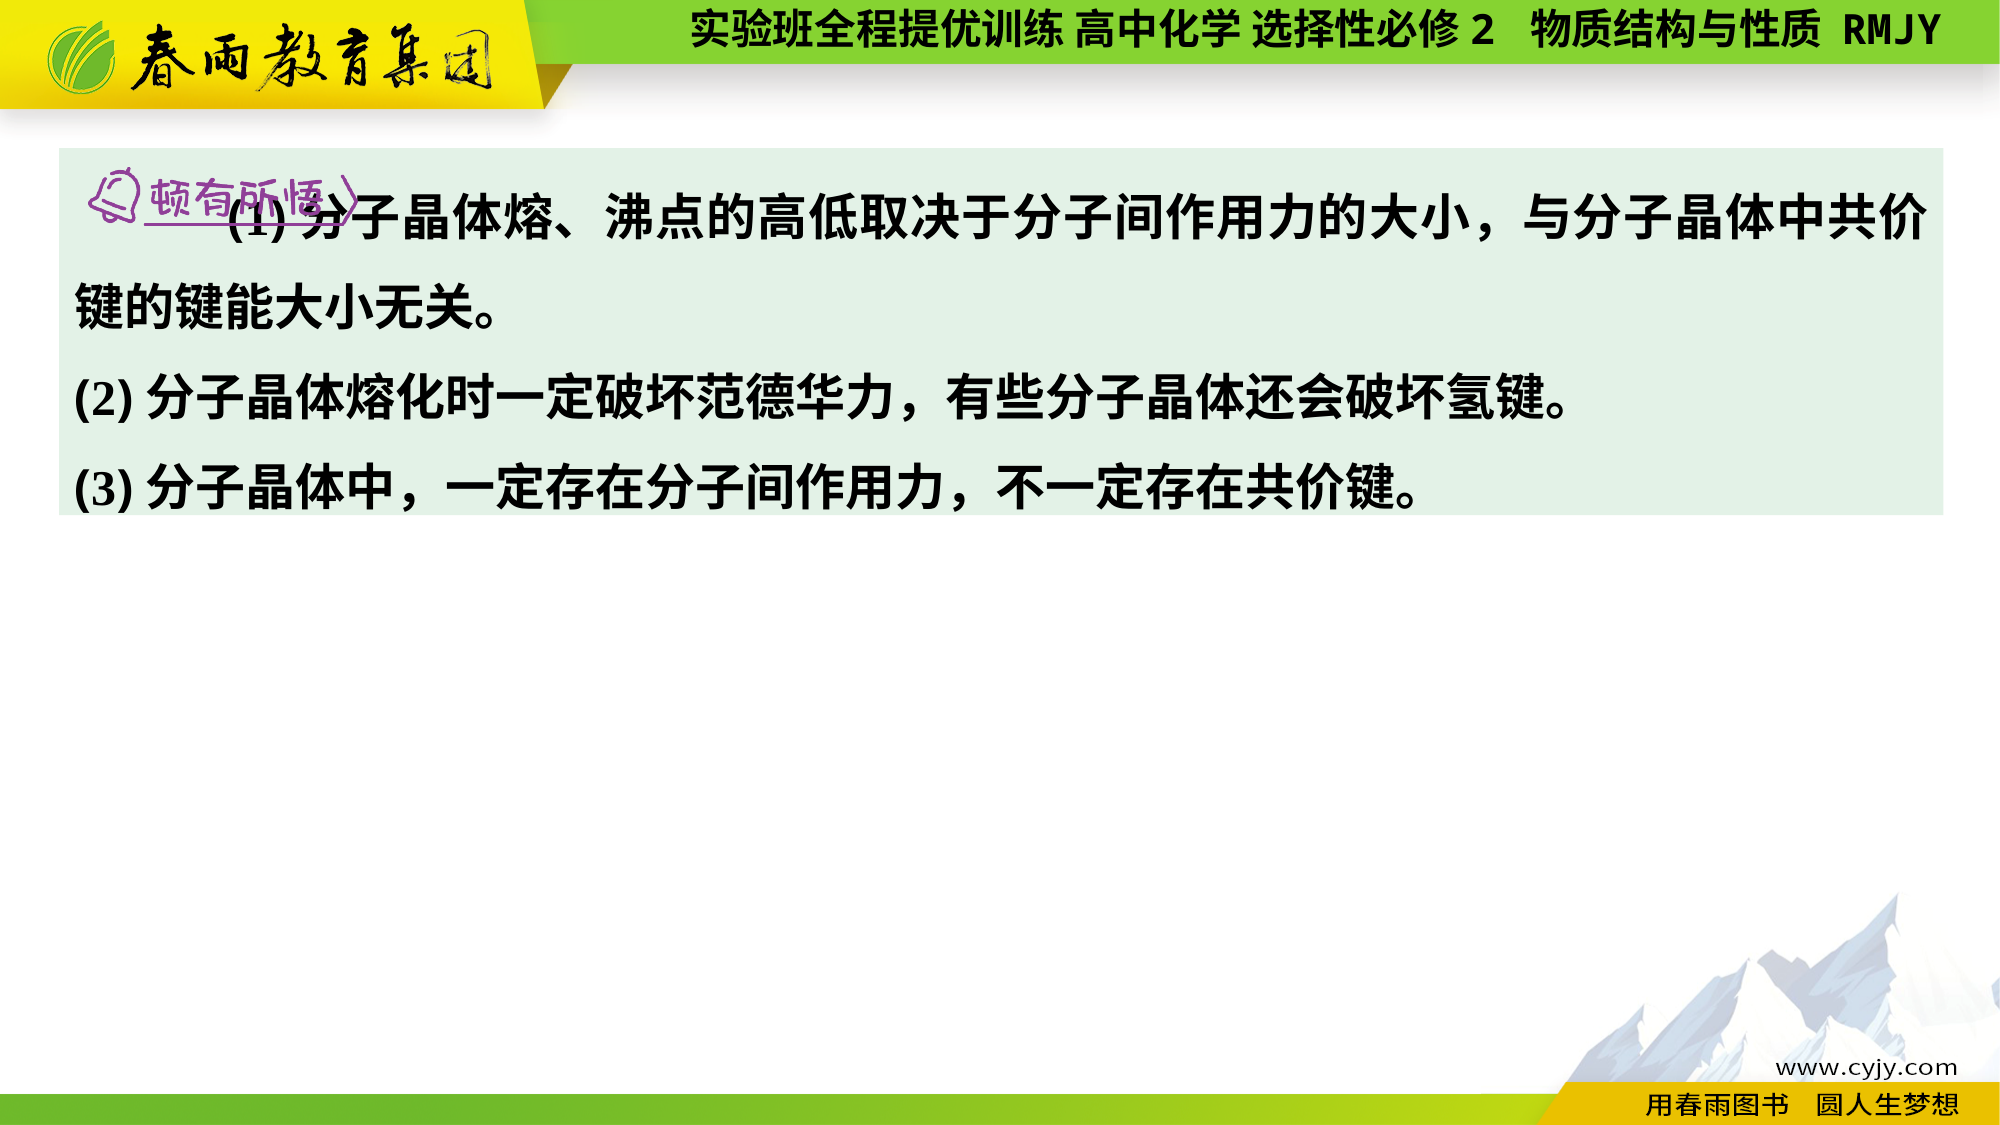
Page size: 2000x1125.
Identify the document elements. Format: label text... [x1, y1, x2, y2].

picture [0, 0, 2000, 1125]
list (1)分子晶体熔、沸点的高低取决于分子间作用力的大小，与分子晶体中共价键的键能大小无关。 (2)分子晶体熔化时一定破坏范德华力，有些分子晶体还会破坏氢键。 (3)分子晶体中，一定存在分子间作用力，不一定存在共价键。 [59, 148, 1944, 516]
